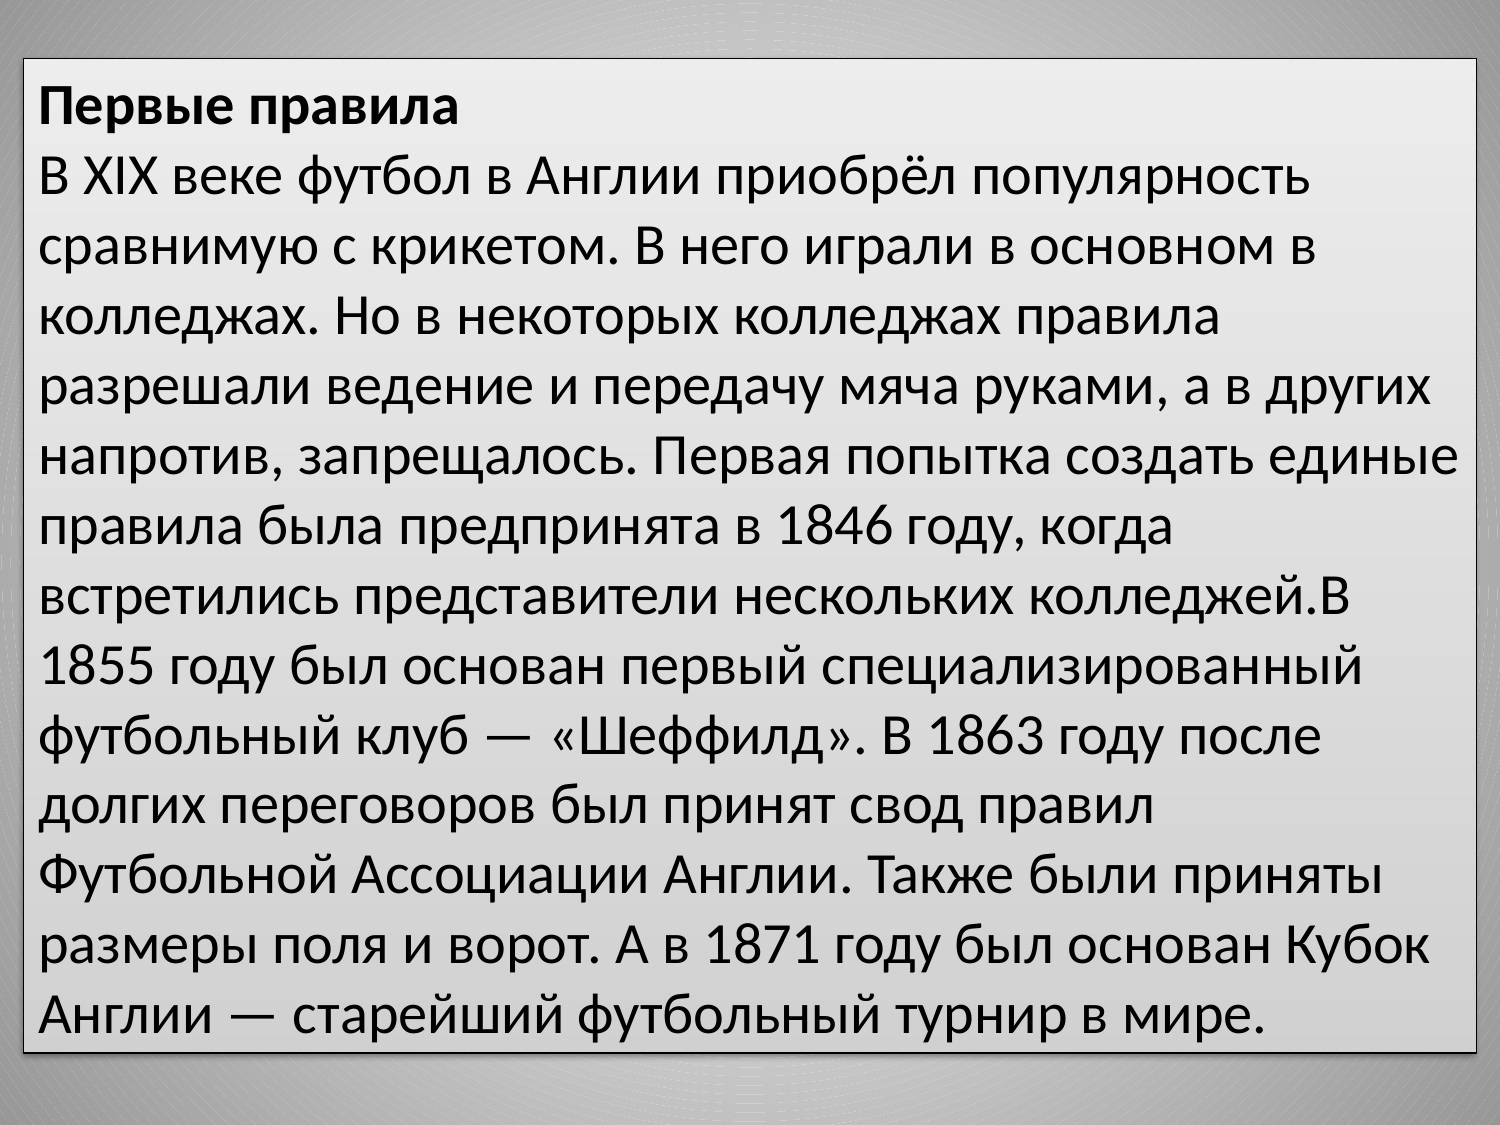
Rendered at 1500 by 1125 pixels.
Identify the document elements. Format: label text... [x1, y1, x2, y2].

text_box Первые правила В XIX веке футбол в Англии приобрёл популярность сравнимую с крикетом. В него играли в основном в колледжах. Но в некоторых колледжах правила разрешали ведение и передачу мяча руками, а в других напротив, запрещалось. Первая попытка создать единые правила была предпринята в 1846 году, когда встретились представители нескольких колледжей.В 1855 году был основан первый специализированный футбольный клуб — «Шеффилд». В 1863 году после долгих переговоров был принят свод правил Футбольной Ассоциации Англии. Также были приняты размеры поля и ворот. А в 1871 году был основан Кубок Англии — старейший футбольный турнир в мире. [23, 58, 1477, 1054]
